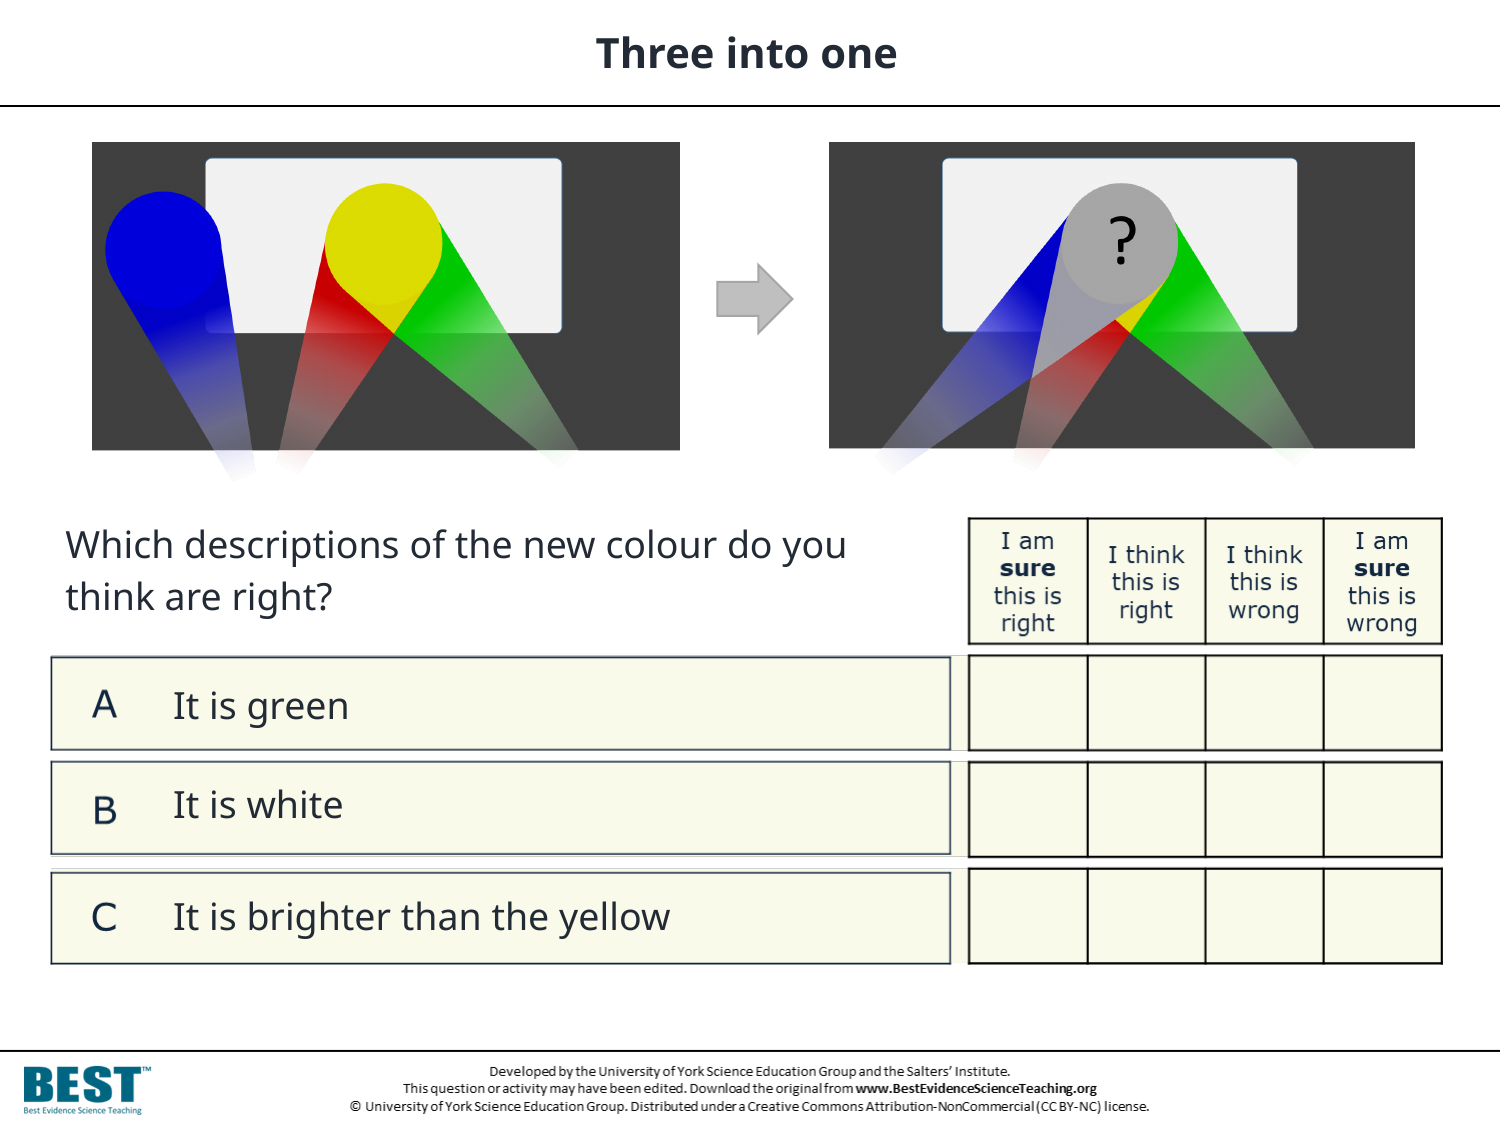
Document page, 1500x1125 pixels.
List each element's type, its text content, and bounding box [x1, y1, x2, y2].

text_box Three into one [23, 4, 1471, 99]
picture [0, 105, 1500, 1125]
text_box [50, 517, 1444, 966]
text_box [92, 142, 1415, 481]
